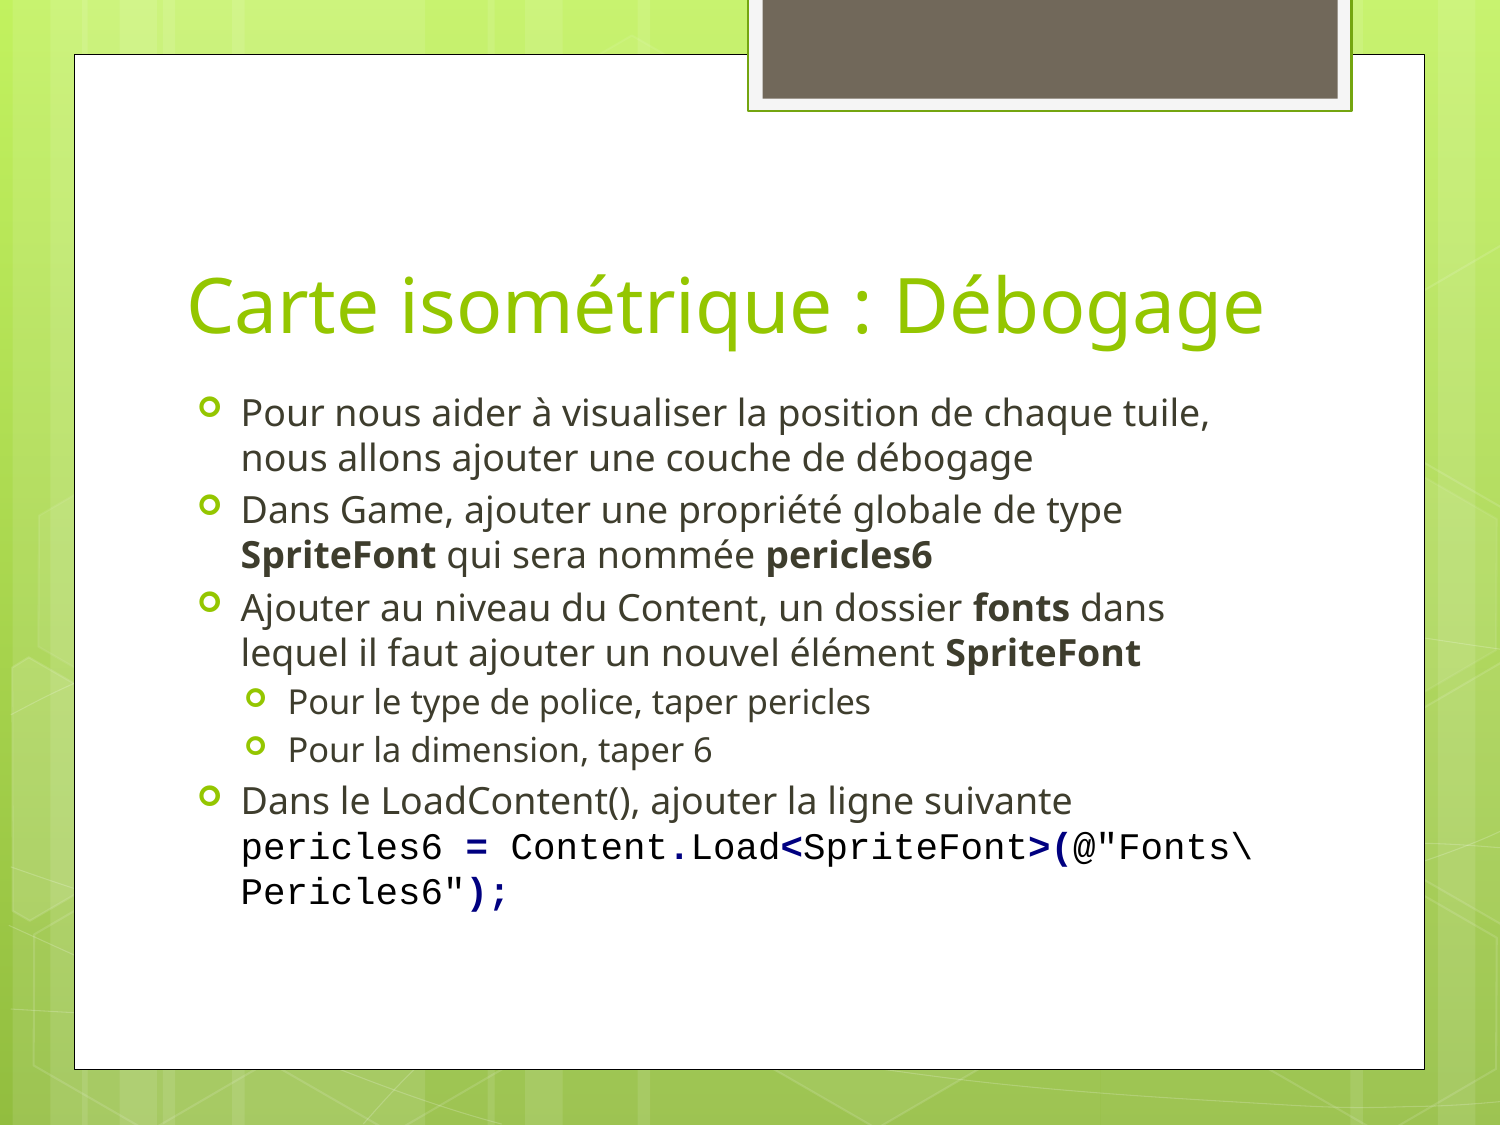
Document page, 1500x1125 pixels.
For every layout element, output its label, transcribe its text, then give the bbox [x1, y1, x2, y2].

title Carte isométrique : Débogage [171, 168, 1324, 357]
list Pour nous aider à visualiser la position de chaque tuile, nous allons ajouter une couche de débogage Dans Game, ajouter une propriété globale de type SpriteFont qui sera nommée pericles6 Ajouter au niveau du Content, un dossier fonts dans lequel il faut ajouter un nouvel élément SpriteFont Pour le type de police, taper pericles Pour la dimension, taper 6 Dans le LoadContent(), ajouter la ligne suivante pericles6 = Content.Load<SpriteFont>(@"Fonts\Pericles6"); [171, 381, 1283, 957]
